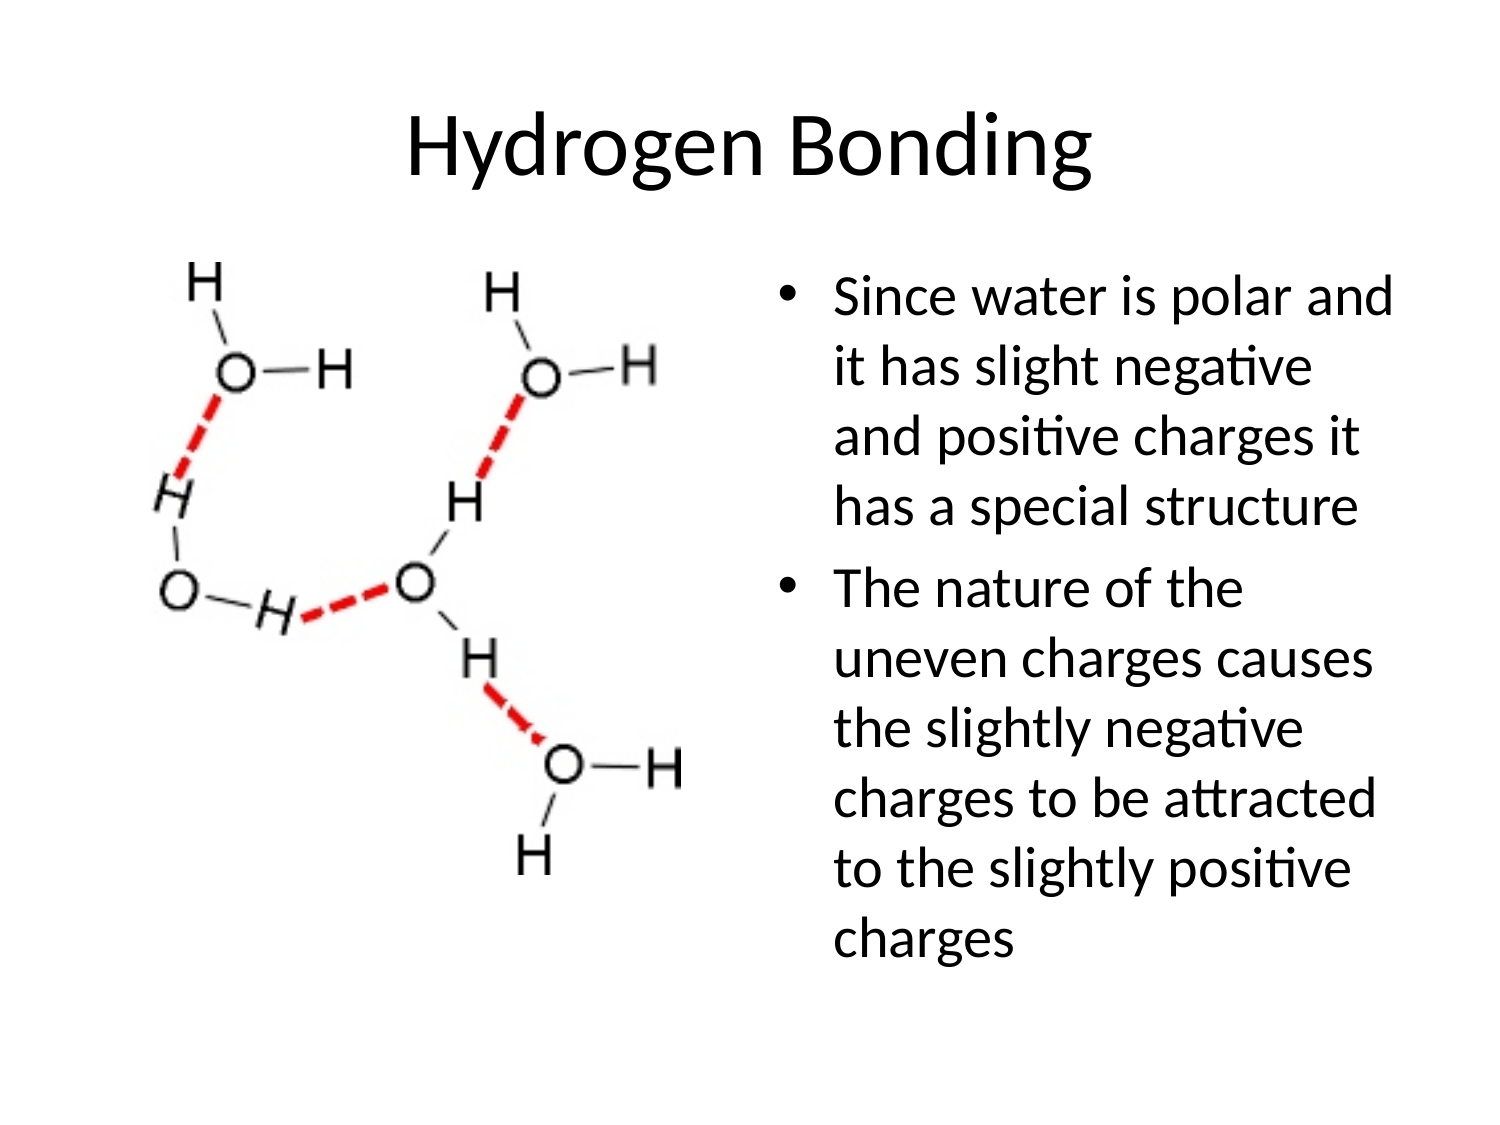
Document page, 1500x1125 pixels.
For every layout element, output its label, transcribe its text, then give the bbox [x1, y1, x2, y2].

title Hydrogen Bonding [75, 45, 1425, 233]
picture [149, 262, 681, 876]
list Since water is polar and it has slight negative and positive charges it has a special structure The nature of the uneven charges causes the slightly negative charges to be attracted to the slightly positive charges [762, 249, 1425, 993]
